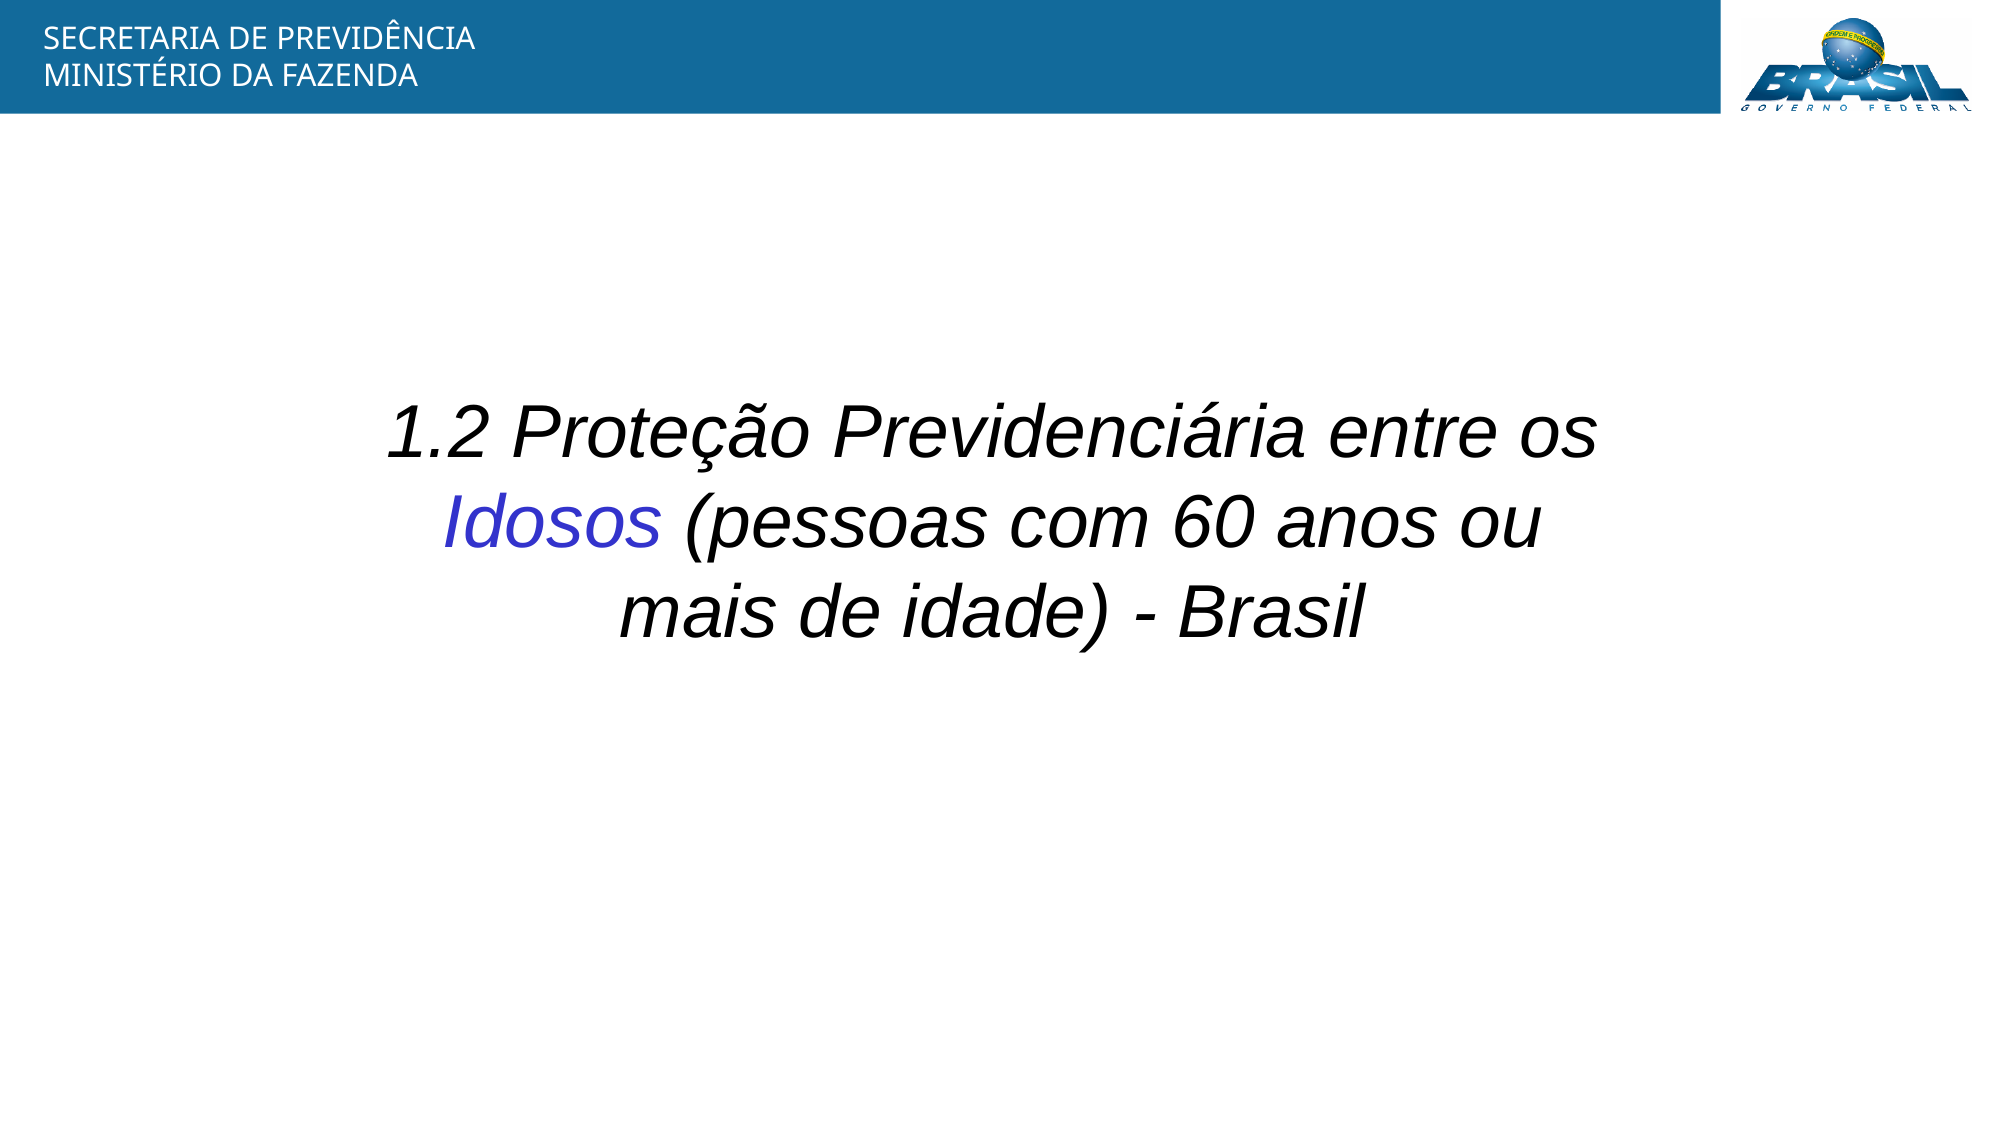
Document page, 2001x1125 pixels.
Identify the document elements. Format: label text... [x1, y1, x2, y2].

picture [1741, 18, 1972, 111]
text_box 1.2 Proteção Previdenciária entre os Idosos (pessoas com 60 anos ou mais de idade) - Brasil [355, 374, 1631, 660]
